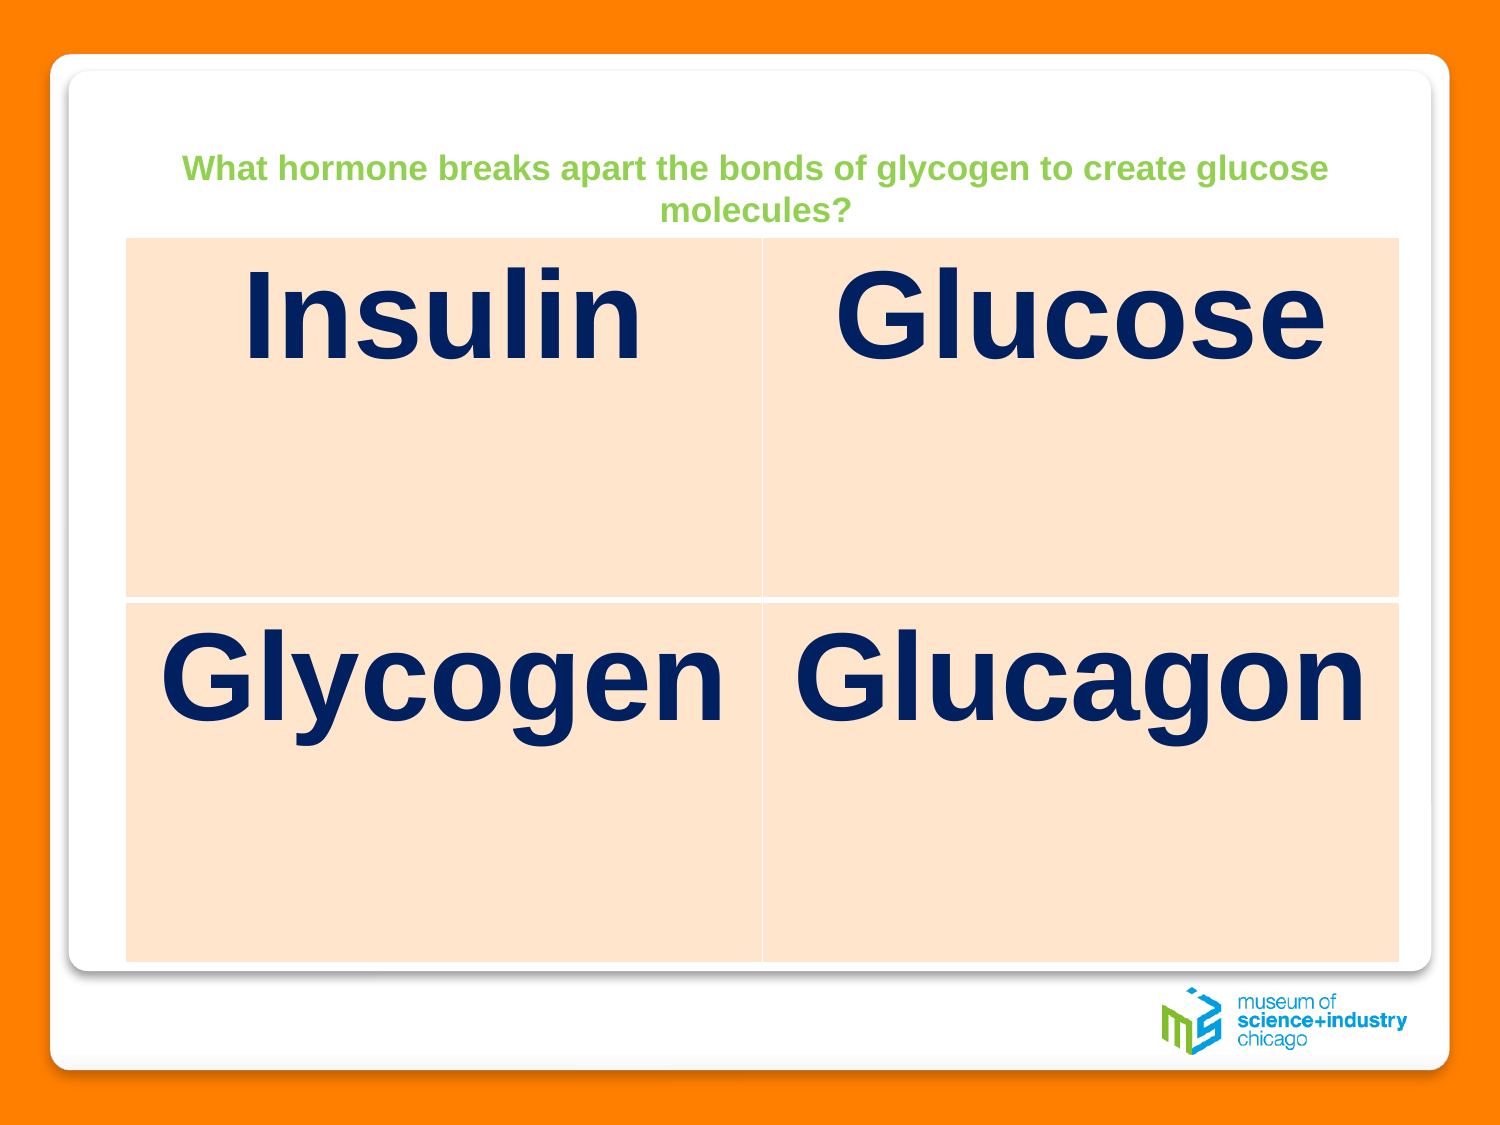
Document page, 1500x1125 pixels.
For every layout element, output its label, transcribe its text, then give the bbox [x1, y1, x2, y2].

title What hormone breaks apart the bonds of glycogen to create glucose molecules? [87, 137, 1425, 238]
picture [1162, 987, 1407, 1055]
table_header Insulin [126, 238, 762, 597]
table_header Glucose [763, 238, 1399, 597]
table_cell Glycogen [126, 603, 762, 962]
table_cell Glucagon [763, 603, 1399, 962]
